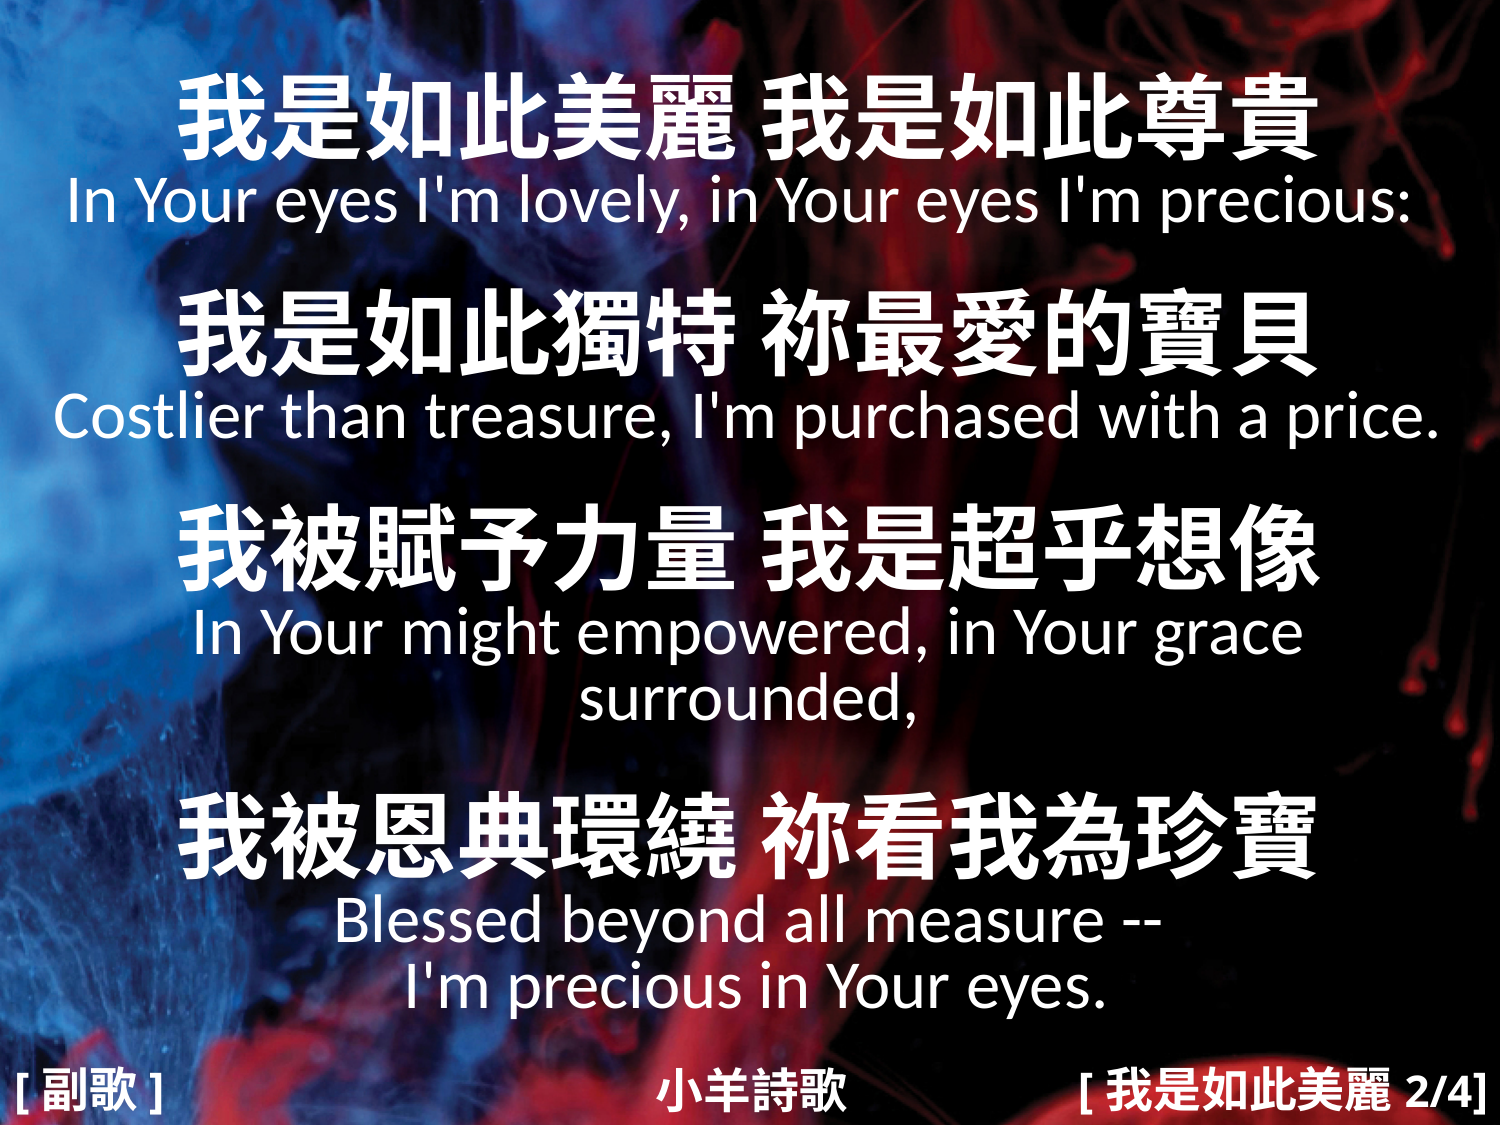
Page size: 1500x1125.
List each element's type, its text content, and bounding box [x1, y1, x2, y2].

text_box [副歌] [0, 1052, 205, 1125]
picture [0, 0, 1500, 1053]
text_box [我是如此美麗2/4] [1031, 1052, 1500, 1125]
subtitle 小羊詩歌 [205, 1053, 1031, 1125]
text_box 我是如此美麗 我是如此尊貴 In Your eyes I'm lovely, in Your eyes I'm precious: 我是如此獨特 祢最愛的寶貝 Costlier than treasure, I'm purchased with a price. 我被賦予力量 我是超乎想像 In Your might empowered, in Your grace surrounded, 我被恩典環繞 祢看我為珍寶 Blessed beyond all measure -- I'm precious in Your eyes. [0, 72, 1499, 931]
